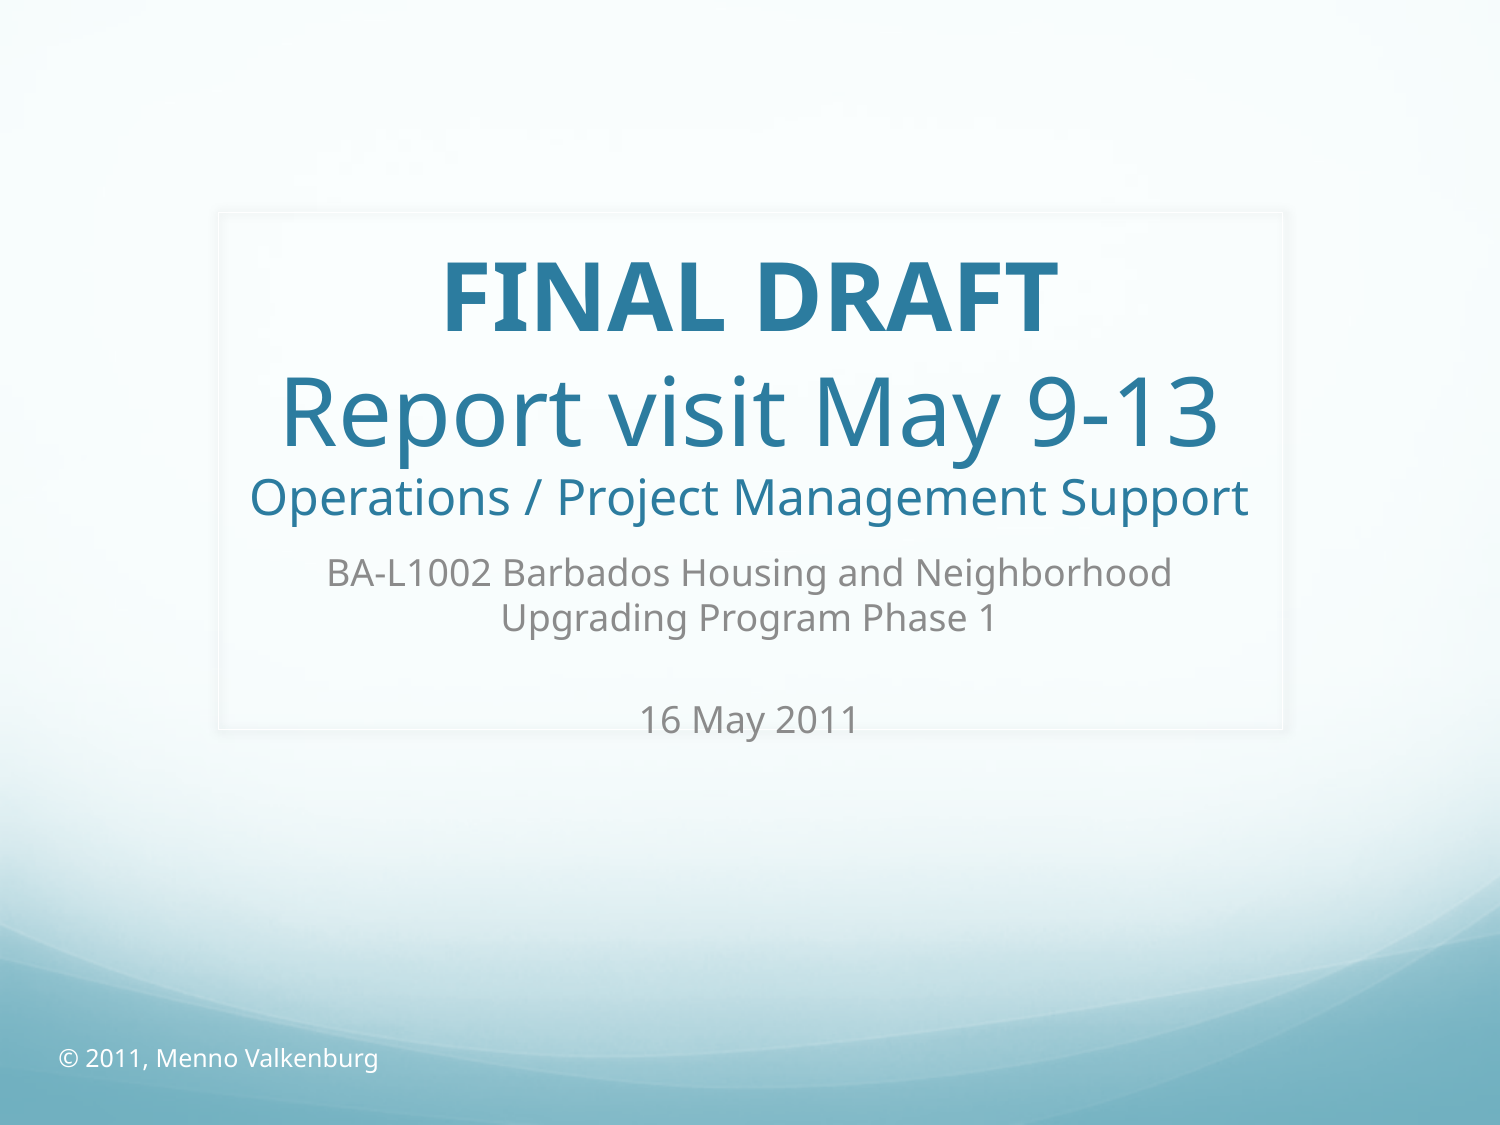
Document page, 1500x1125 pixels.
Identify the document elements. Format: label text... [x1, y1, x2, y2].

subtitle BA-L1002 Barbados Housing and Neighborhood Upgrading Program Phase 1 16 May 2011 [217, 541, 1283, 692]
title FINAL DRAFT Report visit May 9-13 Operations / Project Management Support [217, 249, 1283, 533]
footer © 2011, Menno Valkenburg [43, 1029, 838, 1090]
